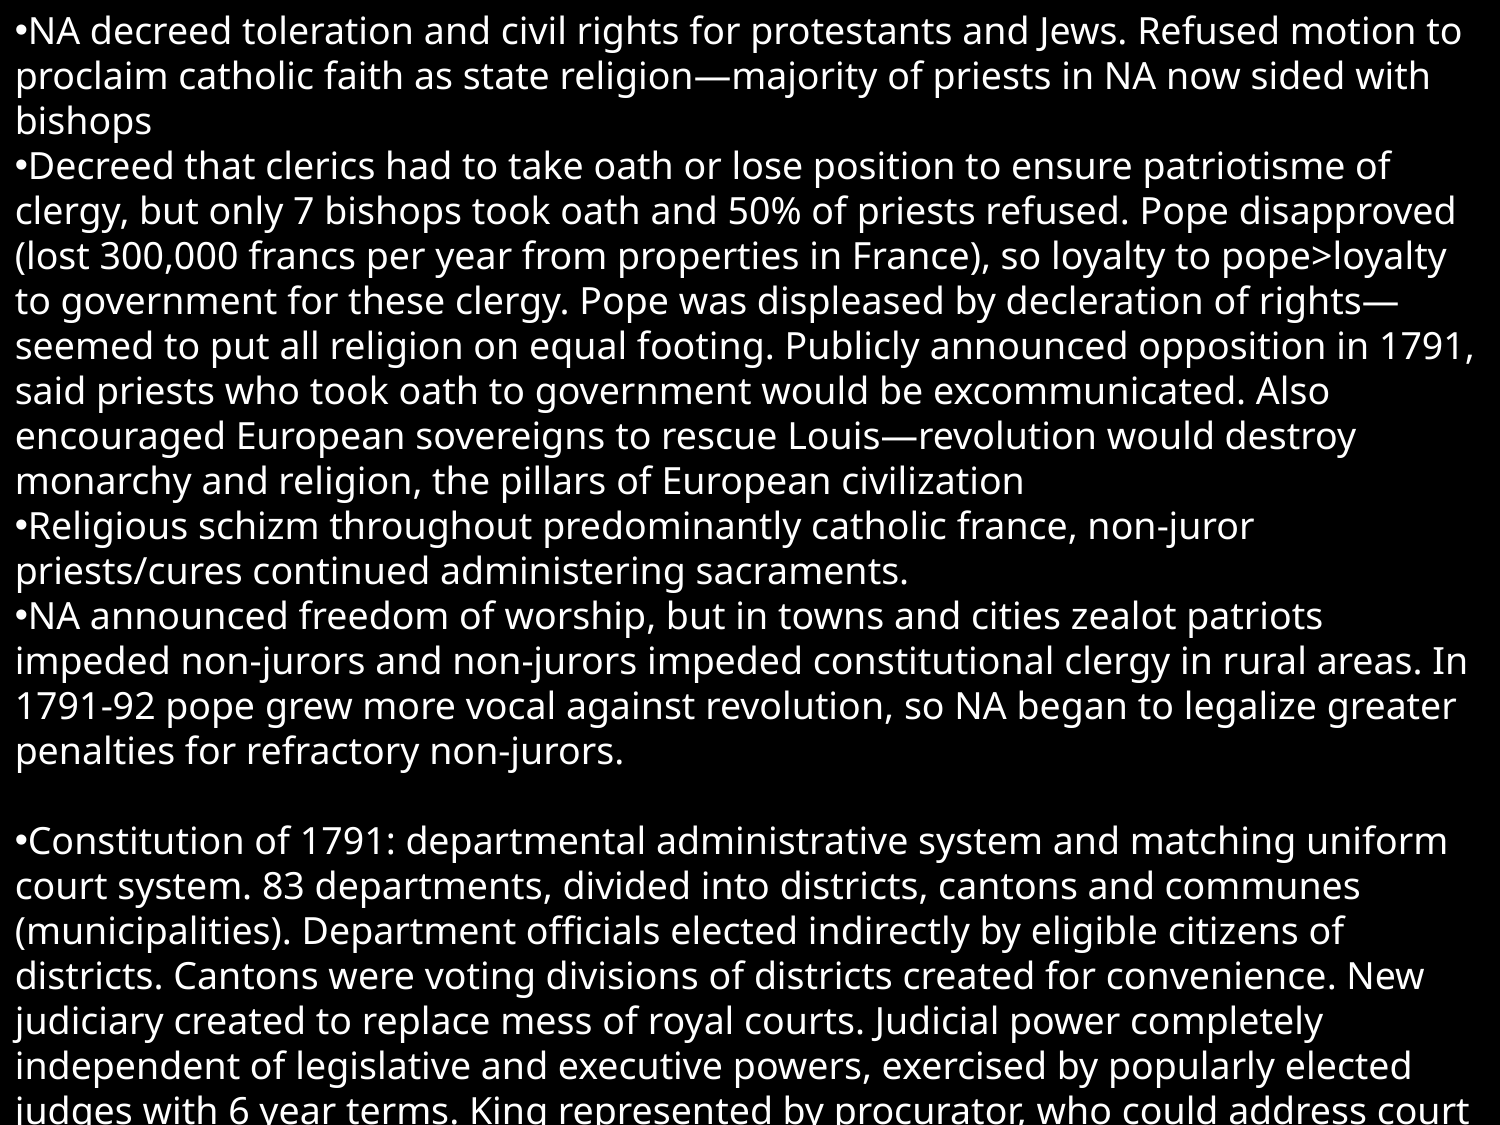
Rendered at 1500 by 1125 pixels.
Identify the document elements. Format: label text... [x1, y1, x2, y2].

text_box NA decreed toleration and civil rights for protestants and Jews. Refused motion to proclaim catholic faith as state religion—majority of priests in NA now sided with bishops Decreed that clerics had to take oath or lose position to ensure patriotisme of clergy, but only 7 bishops took oath and 50% of priests refused. Pope disapproved (lost 300,000 francs per year from properties in France), so loyalty to pope>loyalty to government for these clergy. Pope was displeased by decleration of rights—seemed to put all religion on equal footing. Publicly announced opposition in 1791, said priests who took oath to government would be excommunicated. Also encouraged European sovereigns to rescue Louis—revolution would destroy monarchy and religion, the pillars of European civilization Religious schizm throughout predominantly catholic france, non-juror priests/cures continued administering sacraments. NA announced freedom of worship, but in towns and cities zealot patriots impeded non-jurors and non-jurors impeded constitutional clergy in rural areas. In 1791-92 pope grew more vocal against revolution, so NA began to legalize greater penalties for refractory non-jurors. Constitution of 1791: departmental administrative system and matching uniform court system. 83 departments, divided into districts, cantons and communes (municipalities). Department officials elected indirectly by eligible citizens of districts. Cantons were voting divisions of districts created for convenience. New judiciary created to replace mess of royal courts. Judicial power completely independent of legislative and executive powers, exercised by popularly elected judges with 6 year terms. King represented by procurator, who could address court but not participate in decisions. [0, 0, 1500, 1125]
